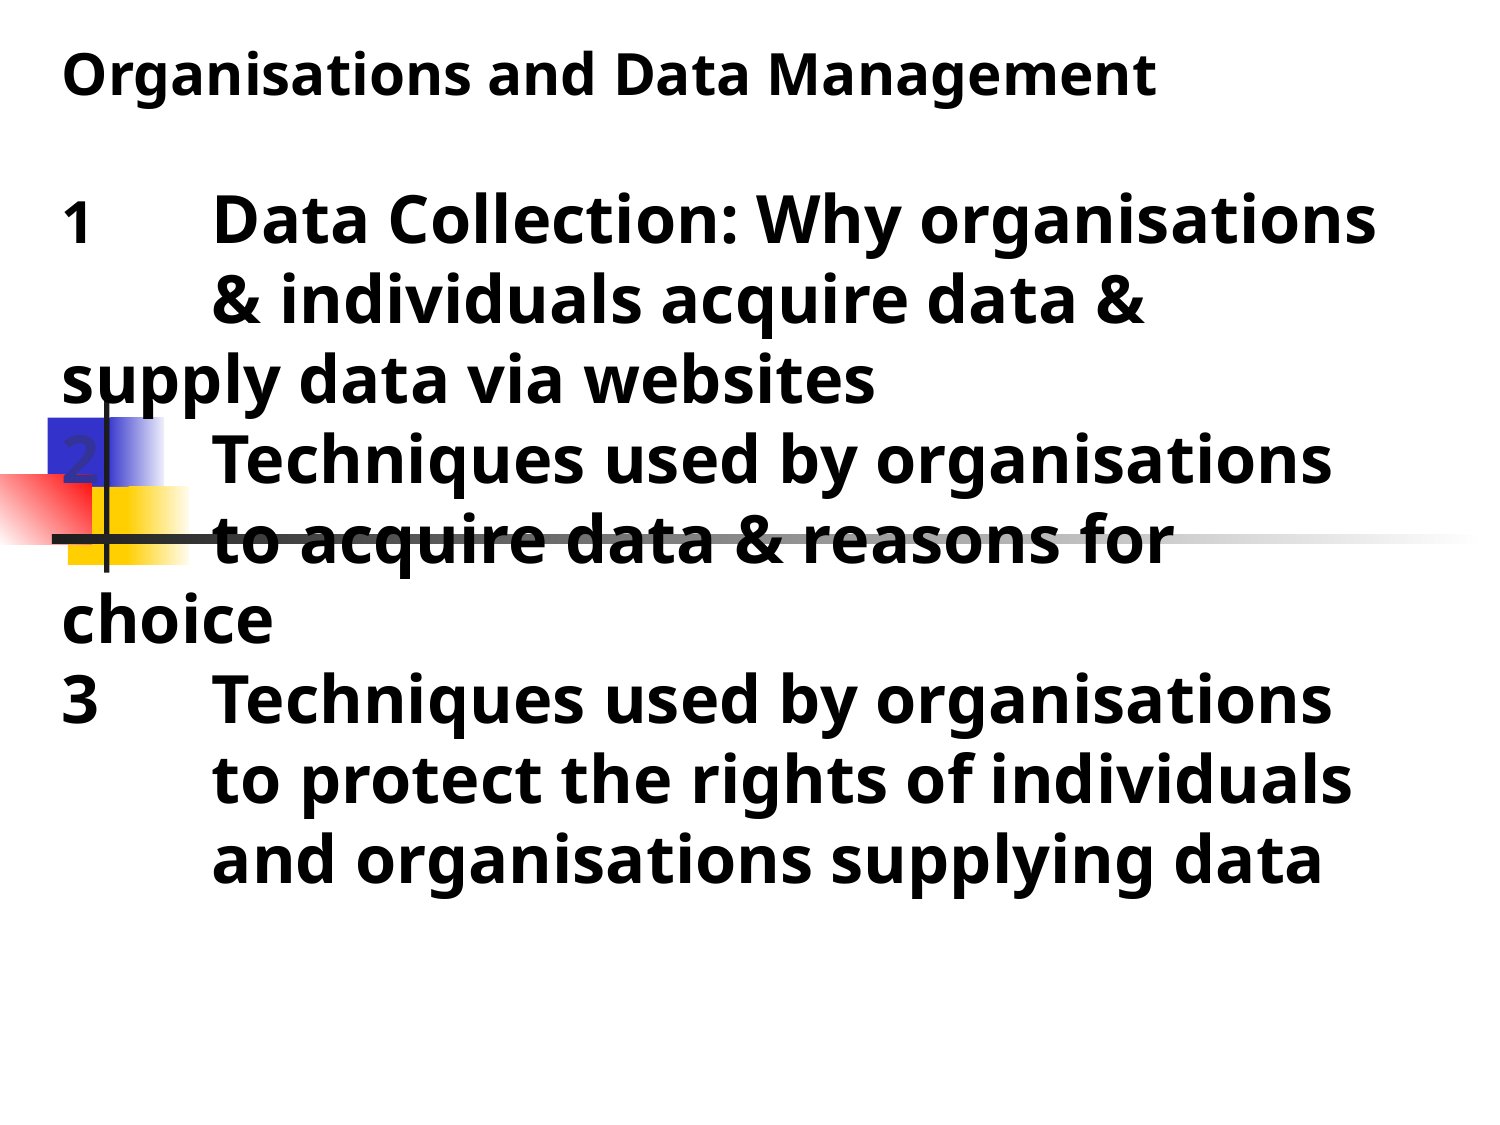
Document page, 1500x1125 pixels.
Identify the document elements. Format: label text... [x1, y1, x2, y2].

title Organisations and Data Management 1 Data Collection: Why organisations & individuals acquire data & supply data via websites 2 Techniques used by organisations to acquire data & reasons for choice 3 Techniques used by organisations to protect the rights of individuals and organisations supplying data [46, 34, 1407, 985]
